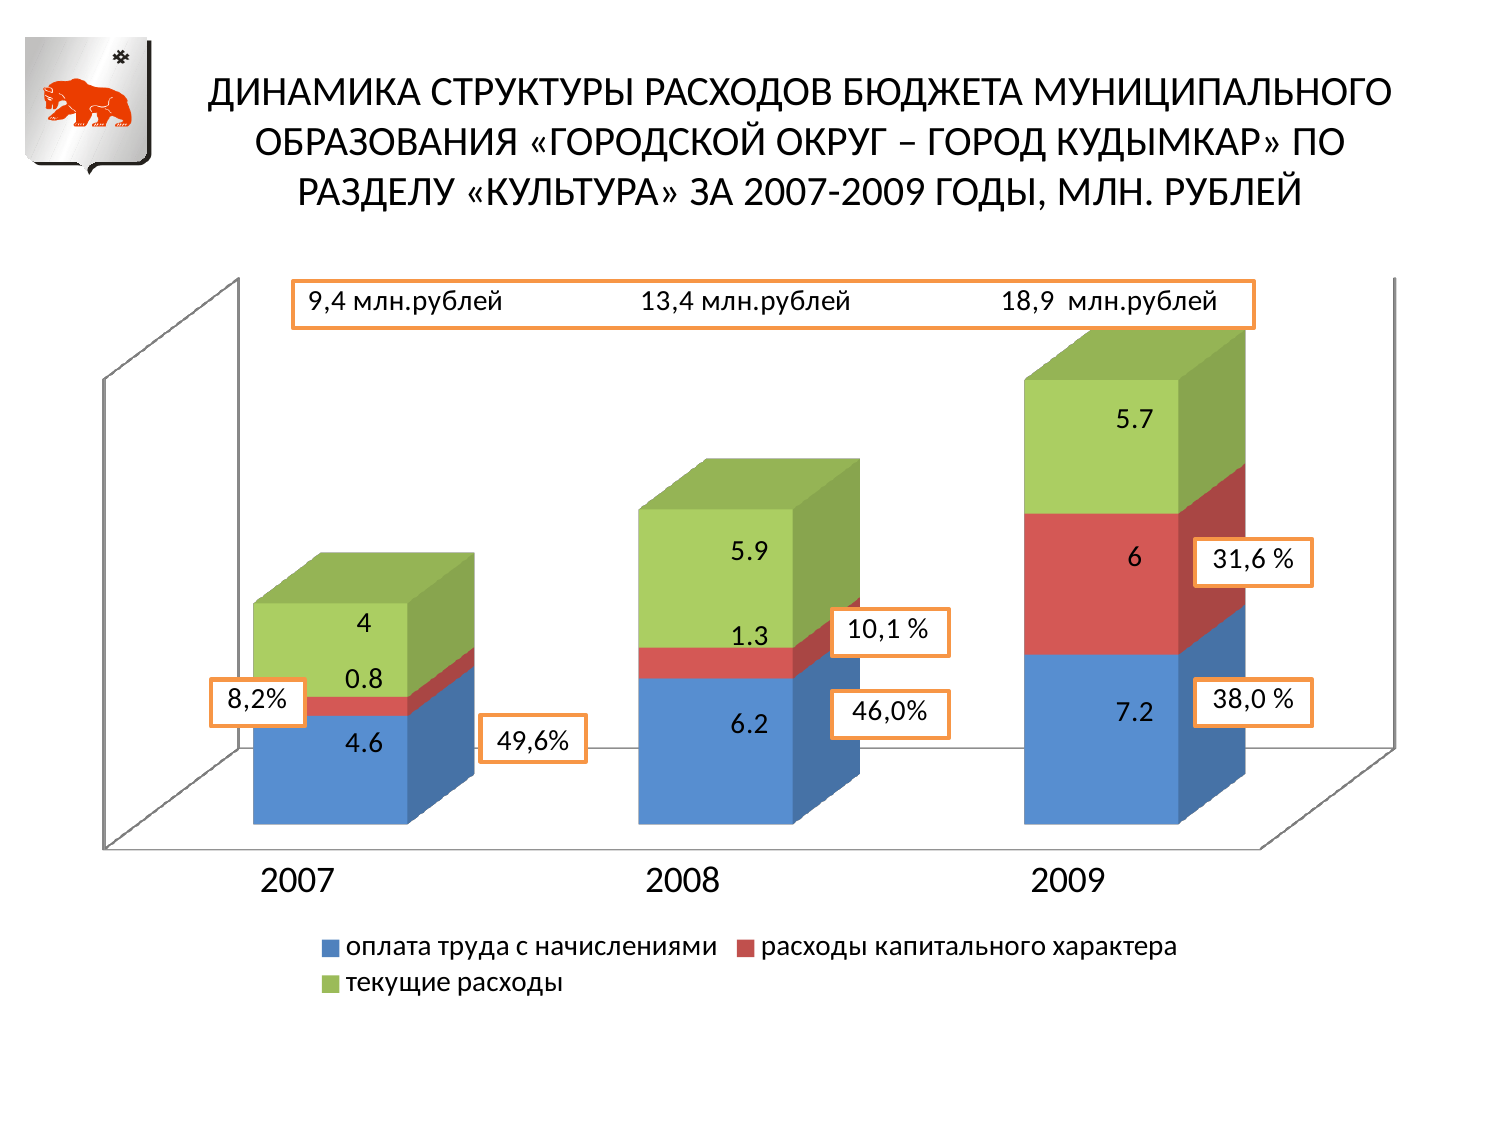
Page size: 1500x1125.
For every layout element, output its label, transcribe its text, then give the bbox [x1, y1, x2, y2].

picture [23, 34, 153, 176]
chart [74, 262, 1426, 1006]
title ДИНАМИКА СТРУКТУРЫ РАСХОДОВ БЮДЖЕТА МУНИЦИПАЛЬНОГО ОБРАЗОВАНИЯ «ГОРОДСКОЙ ОКРУГ – ГОРОД КУДЫМКАР» ПО РАЗДЕЛУ «КУЛЬТУРА» ЗА 2007-2009 ГОДЫ, МЛН. РУБЛЕЙ [175, 45, 1425, 233]
